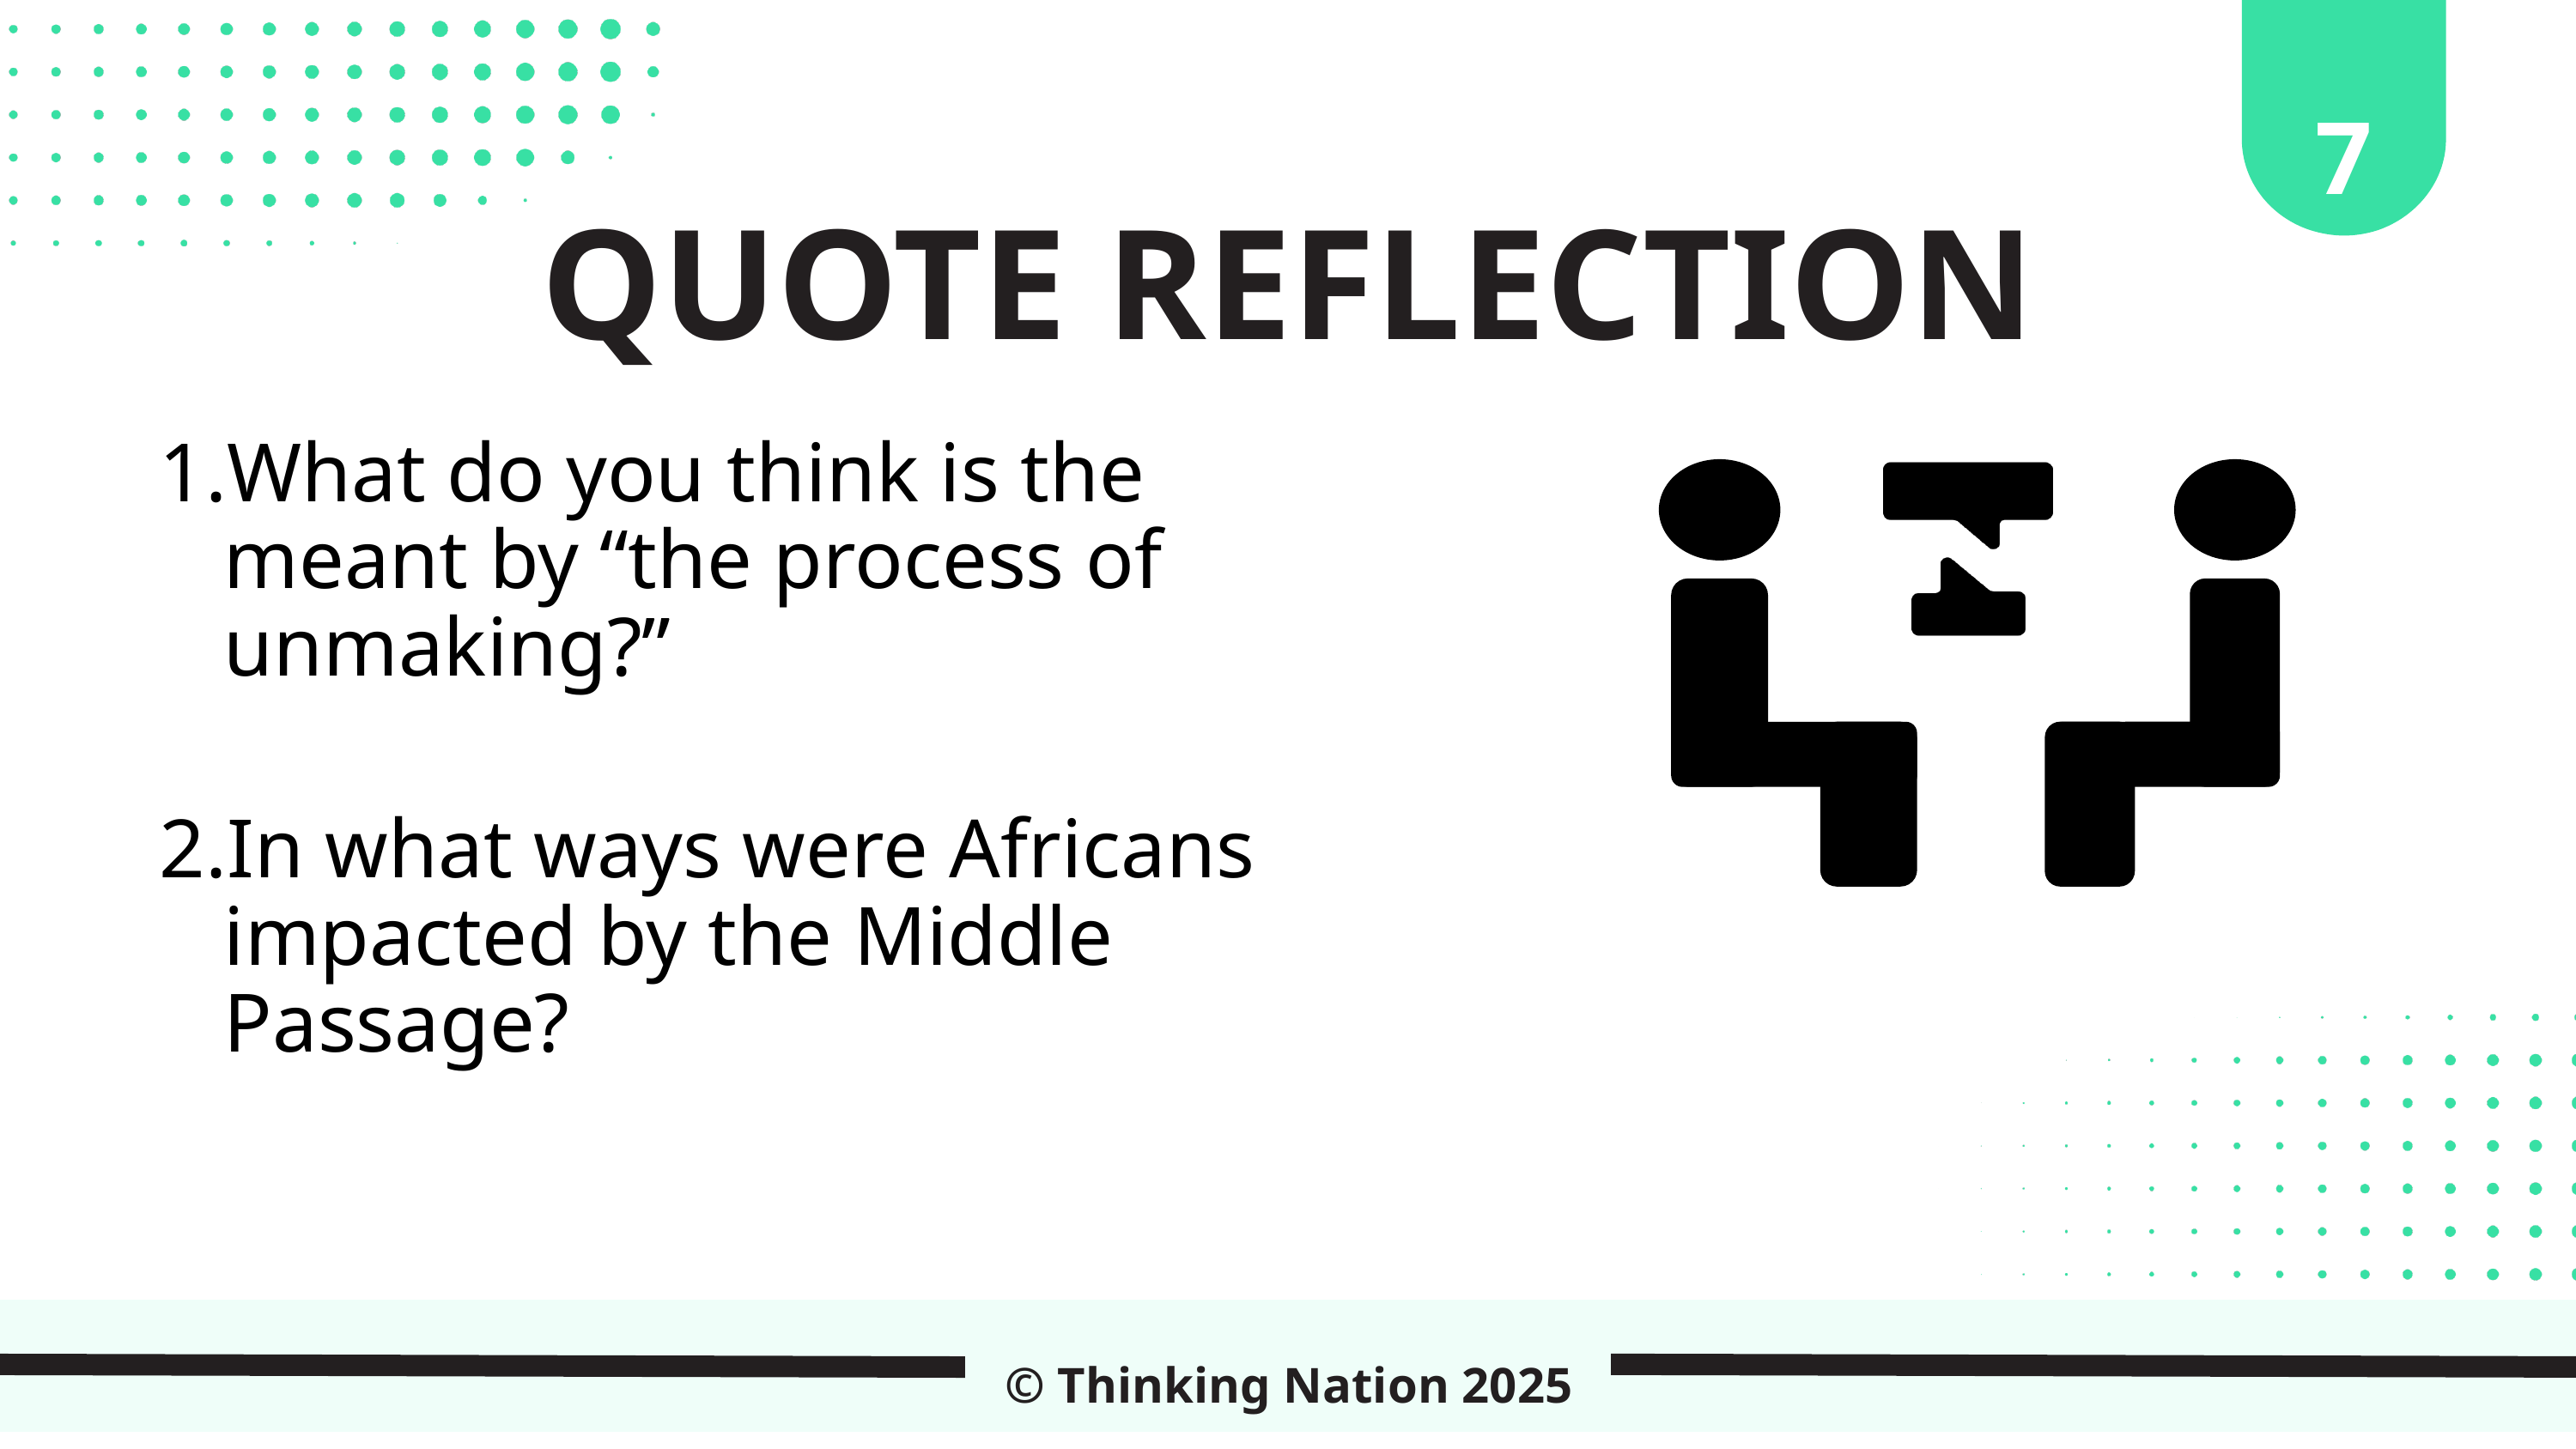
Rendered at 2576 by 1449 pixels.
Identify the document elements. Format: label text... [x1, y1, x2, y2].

text_box [2190, 579, 2280, 730]
text_box [2045, 722, 2135, 887]
text_box [2174, 459, 2295, 561]
text_box [1671, 722, 1833, 786]
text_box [2233, 0, 2455, 236]
text_box [1820, 722, 1917, 887]
text_box [1938, 1013, 2576, 1299]
text_box [2123, 722, 2280, 786]
picture [1832, 426, 2103, 670]
text_box What do you think is the meant by “the process of unmaking?” In what ways were Africans impacted by the Middle Passage? [146, 419, 1298, 1082]
text_box [0, 0, 660, 246]
text_box QUOTE REFLECTION [422, 114, 2154, 371]
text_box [0, 1299, 2576, 1433]
text_box [1671, 579, 1768, 732]
text_box [1659, 459, 1780, 561]
